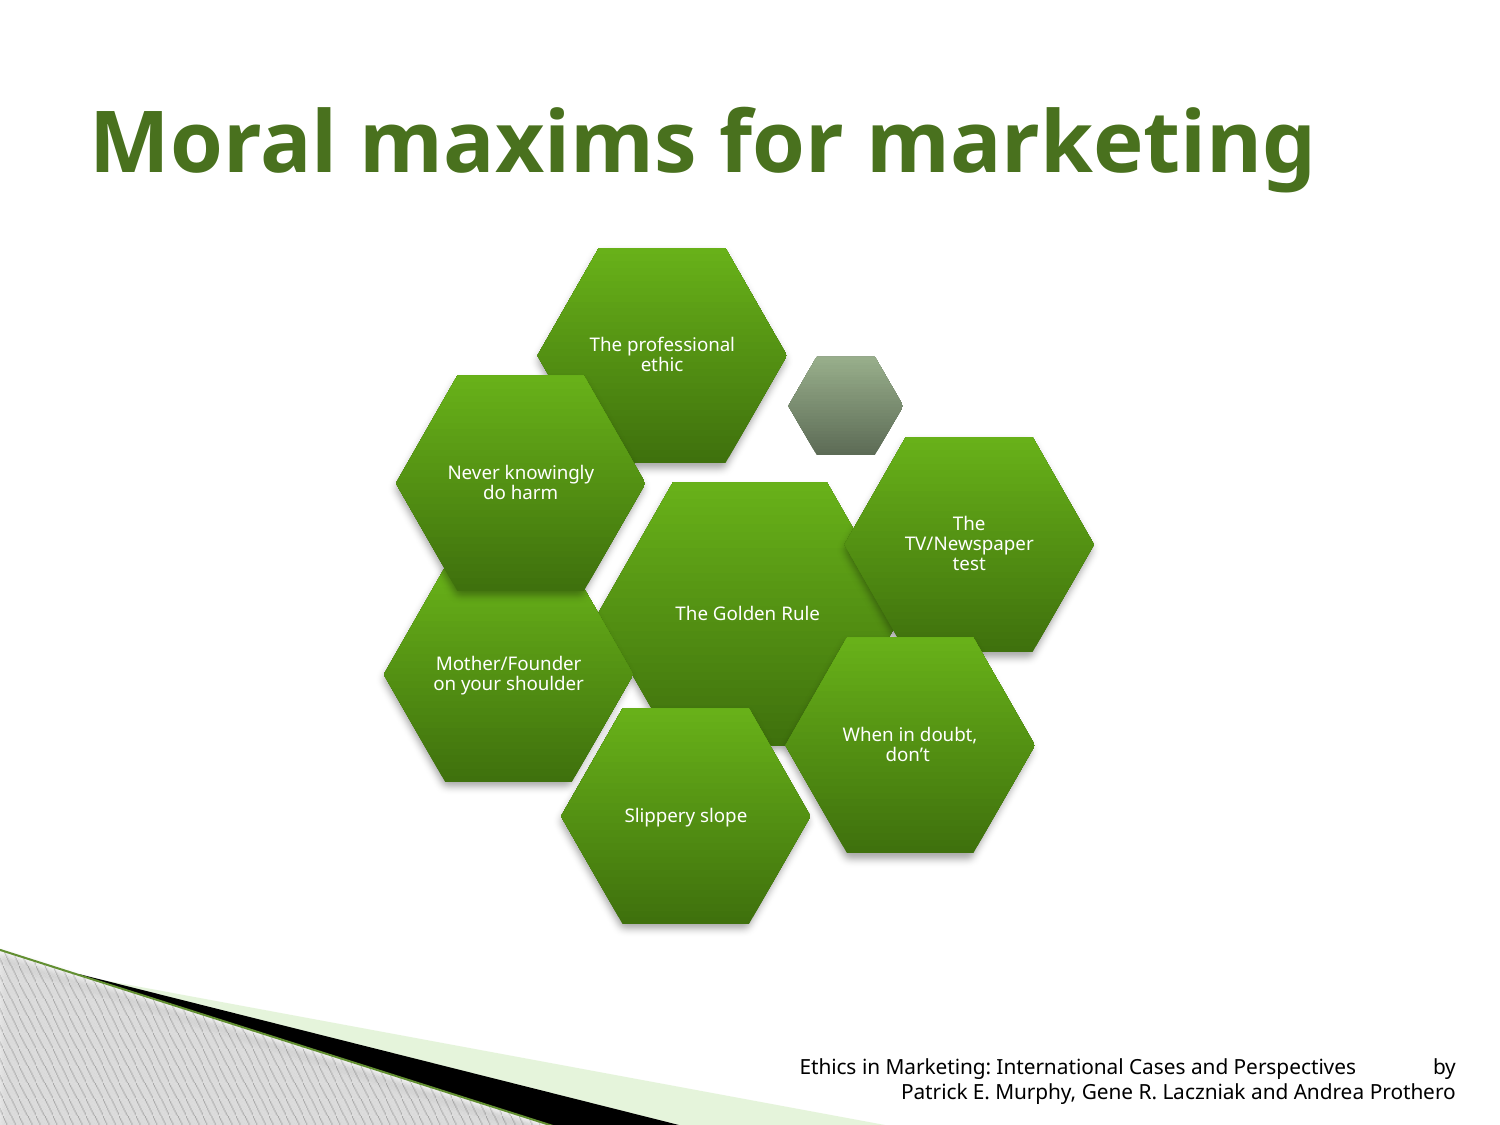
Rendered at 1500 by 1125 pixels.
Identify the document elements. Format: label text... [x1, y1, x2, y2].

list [74, 242, 1426, 986]
footer Ethics in Marketing: International Cases and Perspectives by Patrick E. Murphy, Gene R. Laczniak and Andrea Prothero [718, 1051, 1471, 1112]
title Moral maxims for marketing [75, 45, 1425, 233]
